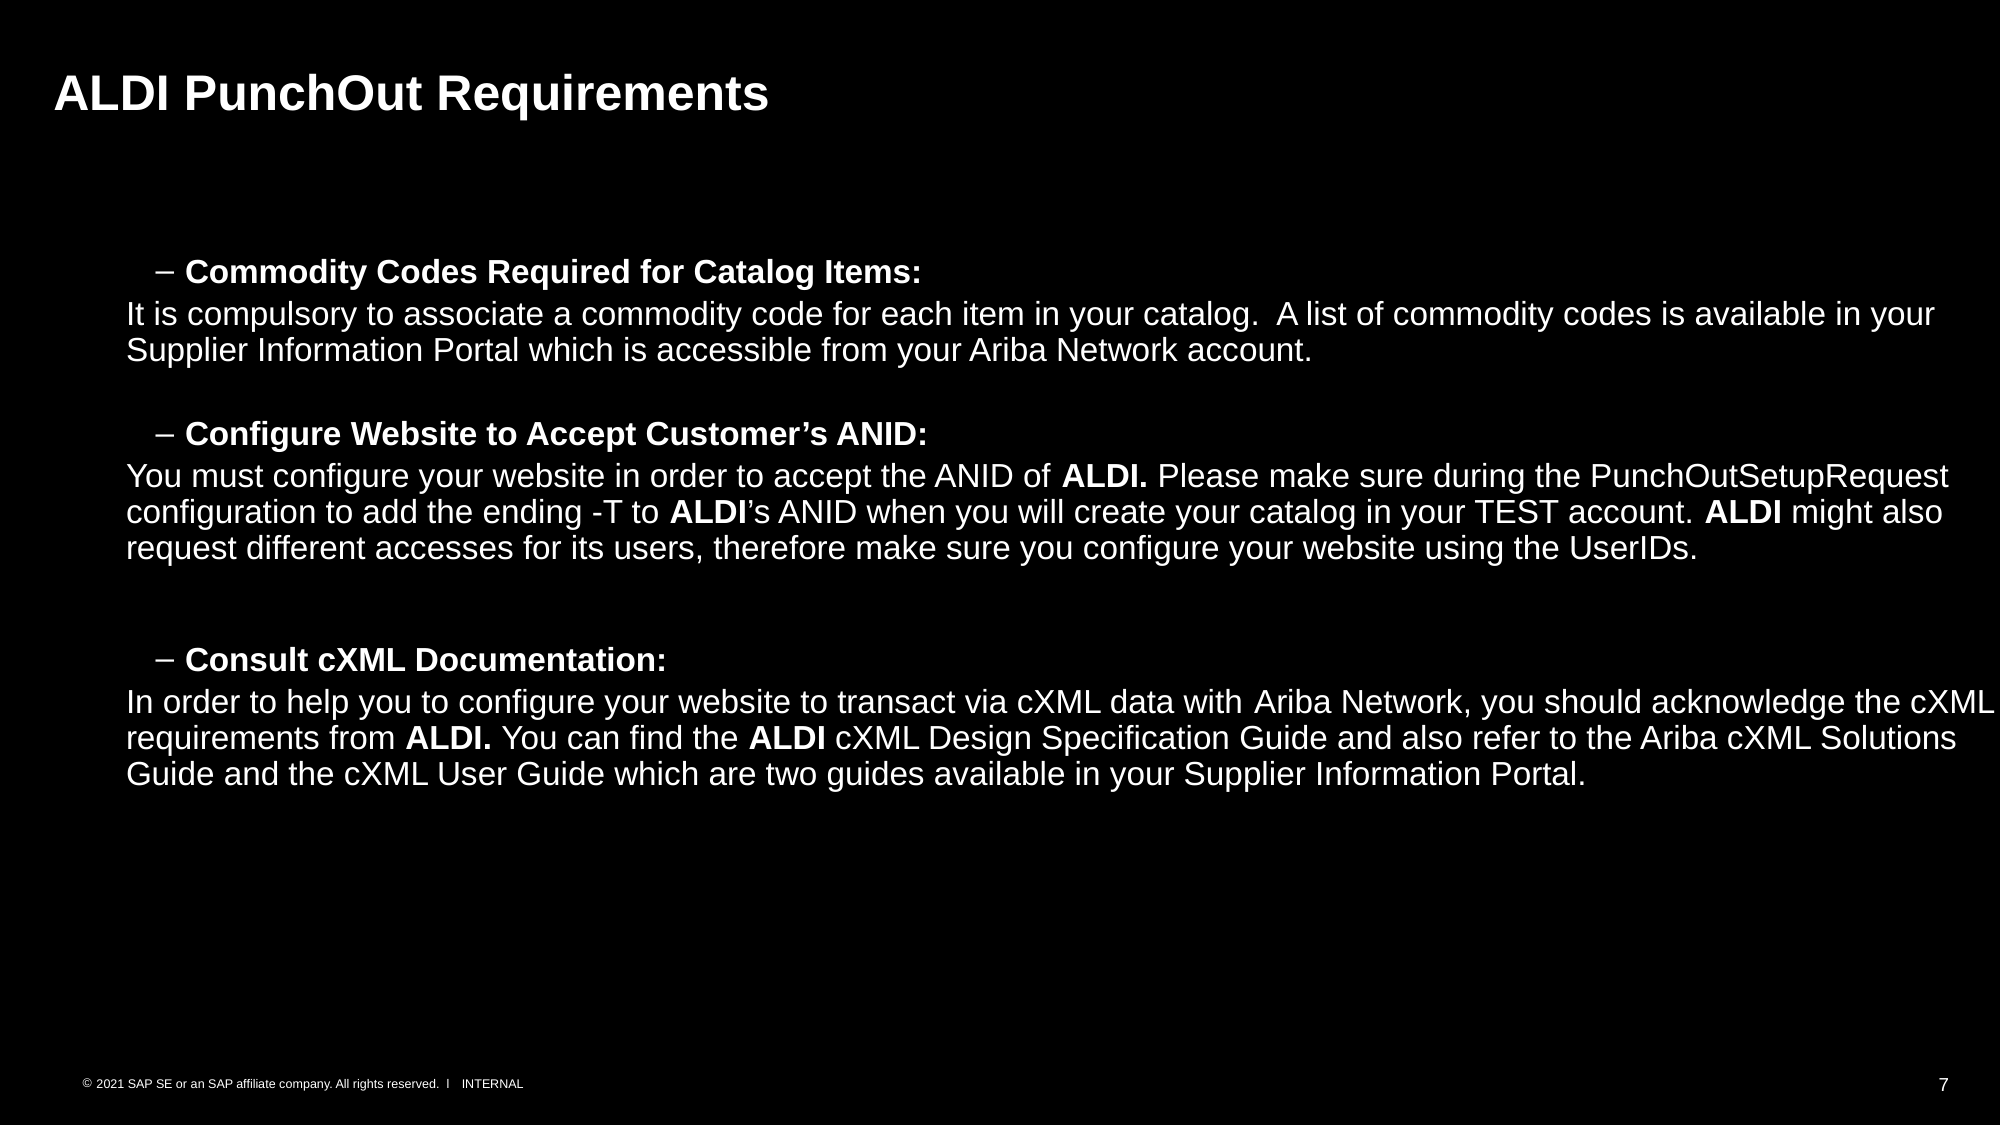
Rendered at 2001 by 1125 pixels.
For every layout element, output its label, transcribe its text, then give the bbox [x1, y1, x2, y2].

list Commodity Codes Required for Catalog Items: It is compulsory to associate a commodity code for each item in your catalog. A list of commodity codes is available in your Supplier Information Portal which is accessible from your Ariba Network account. Configure Website to Accept Customer’s ANID: You must configure your website in order to accept the ANID of ALDI. Please make sure during the PunchOutSetupRequest configuration to add the ending -T to ALDI’s ANID when you will create your catalog in your TEST account. ALDI might also request different accesses for its users, therefore make sure you configure your website using the UserIDs. Consult cXML Documentation: In order to help you to configure your website to transact via cXML data with Ariba Network, you should acknowledge the cXML requirements from ALDI. You can find the ALDI cXML Design Specification Guide and also refer to the Ariba cXML Solutions Guide and the cXML User Guide which are two guides available in your Supplier Information Portal. [126, 208, 2001, 916]
title ALDI PunchOut Requirements [53, 60, 1947, 185]
